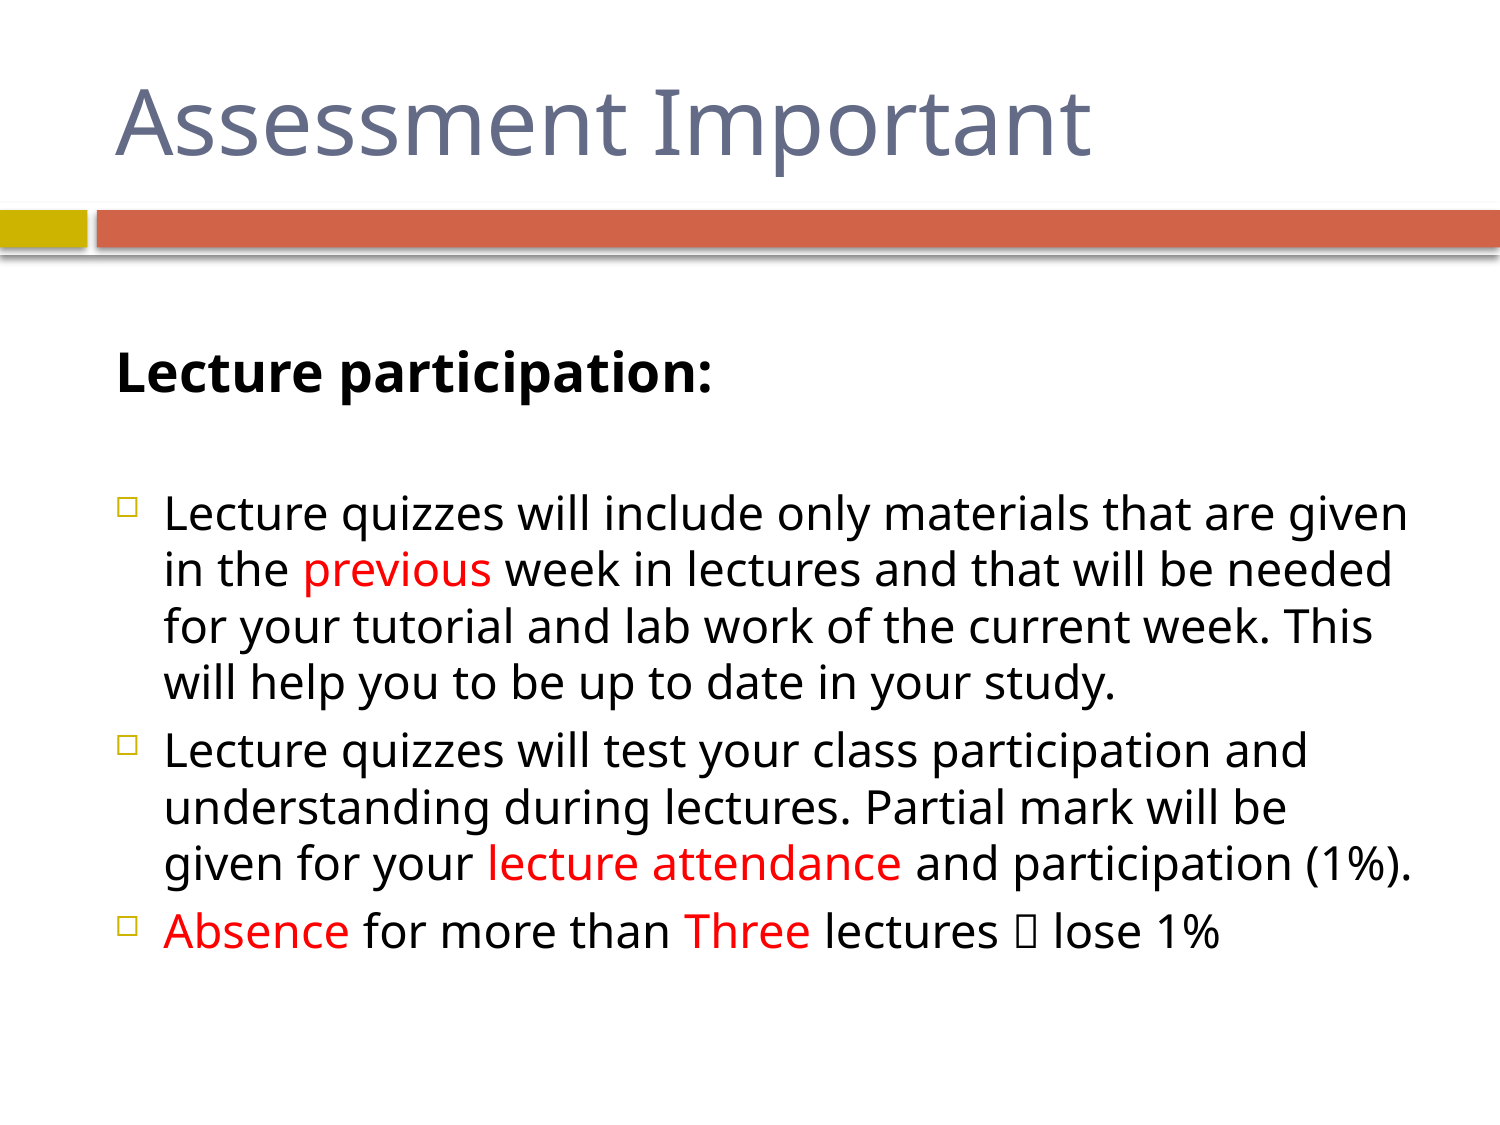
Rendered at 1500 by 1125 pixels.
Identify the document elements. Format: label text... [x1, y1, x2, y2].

list Lecture participation: Lecture quizzes will include only materials that are given in the previous week in lectures and that will be needed for your tutorial and lab work of the current week. This will help you to be up to date in your study. Lecture quizzes will test your class participation and understanding during lectures. Partial mark will be given for your lecture attendance and participation (1%). Absence for more than Three lectures  lose 1% [100, 262, 1438, 1000]
title Assessment Important [100, 37, 1438, 200]
